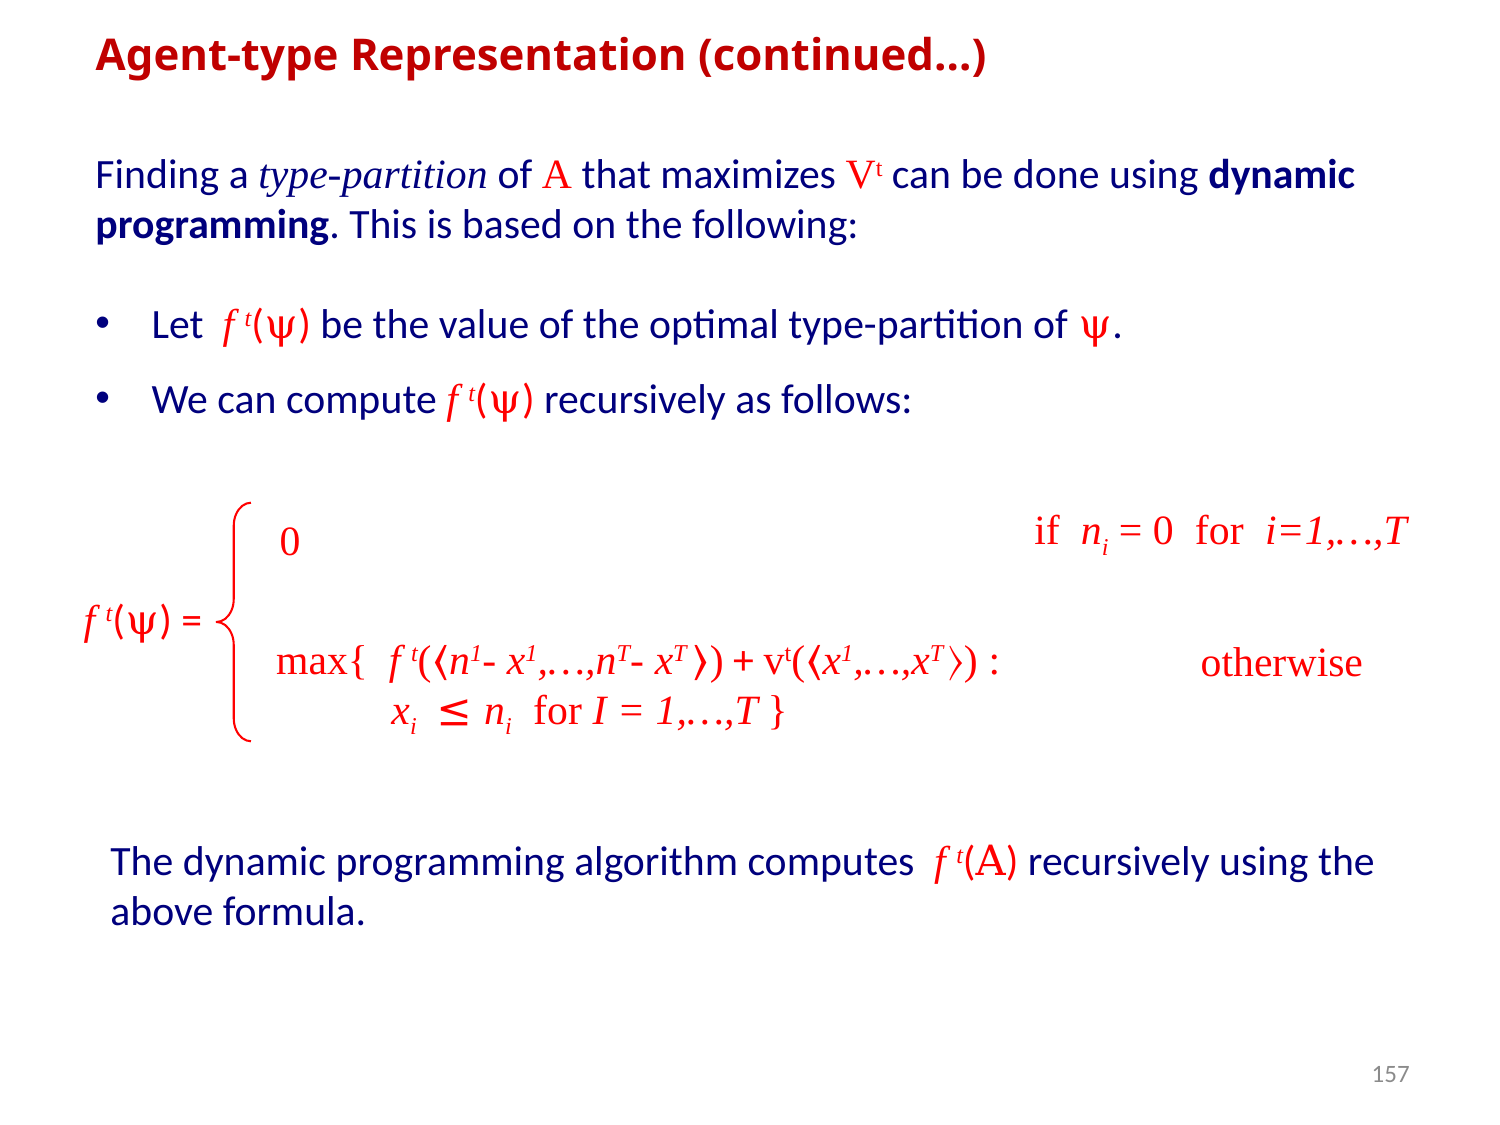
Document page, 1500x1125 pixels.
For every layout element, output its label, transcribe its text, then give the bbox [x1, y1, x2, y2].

text_box Finding a type-partition of A that maximizes Vt can be done using dynamic programming. This is based on the following: Let f t(ψ) be the value of the optimal type-partition of ψ. We can compute f t(ψ) recursively as follows: [64, 139, 1436, 430]
slide_number 157 [1074, 1042, 1425, 1103]
text_box Agent-type Representation (continued…) [80, 19, 1462, 87]
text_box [58, 495, 1431, 742]
text_box The dynamic programming algorithm computes f t(A) recursively using the above formula. [79, 826, 1451, 942]
